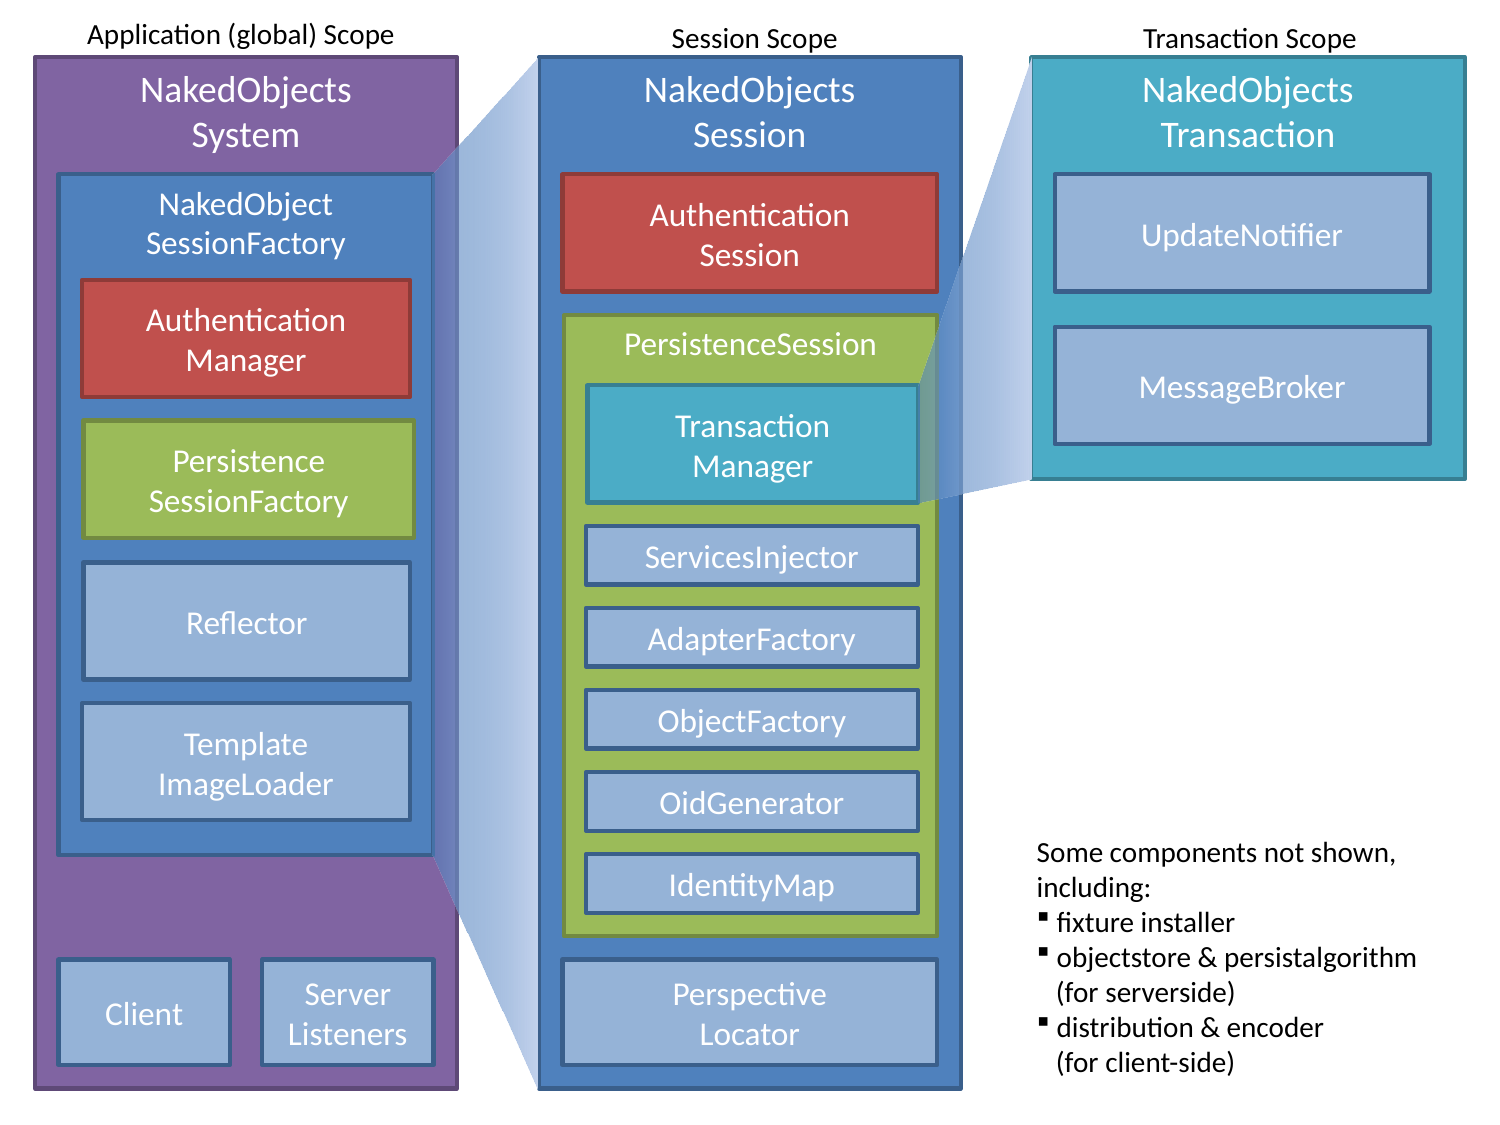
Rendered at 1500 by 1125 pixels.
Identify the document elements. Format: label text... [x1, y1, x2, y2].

text_box Authentication Manager [80, 278, 412, 399]
text_box [430, 55, 540, 1093]
text_box ServicesInjector [584, 524, 920, 587]
text_box Client [56, 957, 232, 1067]
text_box Template ImageLoader [80, 701, 412, 822]
text_box Some components not shown, including: fixture installer objectstore & persistalgorithm (for serverside) distribution & encoder (for client-side) [1021, 825, 1433, 1086]
text_box OidGenerator [584, 770, 920, 833]
text_box Server Listeners [260, 957, 436, 1067]
text_box AdapterFactory [584, 606, 920, 669]
text_box Perspective Locator [560, 957, 939, 1067]
text_box PersistenceSession [562, 313, 939, 938]
text_box Session Scope [656, 11, 853, 62]
text_box [916, 54, 1034, 505]
text_box MessageBroker [1053, 325, 1432, 446]
text_box IdentityMap [584, 852, 920, 915]
text_box Transaction Scope [1128, 11, 1372, 62]
text_box Persistence SessionFactory [81, 418, 416, 540]
text_box ObjectFactory [584, 688, 920, 751]
text_box Transaction Manager [585, 383, 916, 505]
text_box Reflector [81, 560, 412, 682]
text_box NakedObjects System [33, 55, 459, 1091]
text_box NakedObjects Session [539, 55, 963, 1091]
text_box Authentication Session [560, 172, 939, 294]
text_box Application (global) Scope [72, 8, 410, 58]
text_box UpdateNotifier [1053, 172, 1432, 294]
text_box NakedObjects Transaction [1033, 55, 1467, 481]
text_box NakedObject SessionFactory [56, 172, 431, 857]
